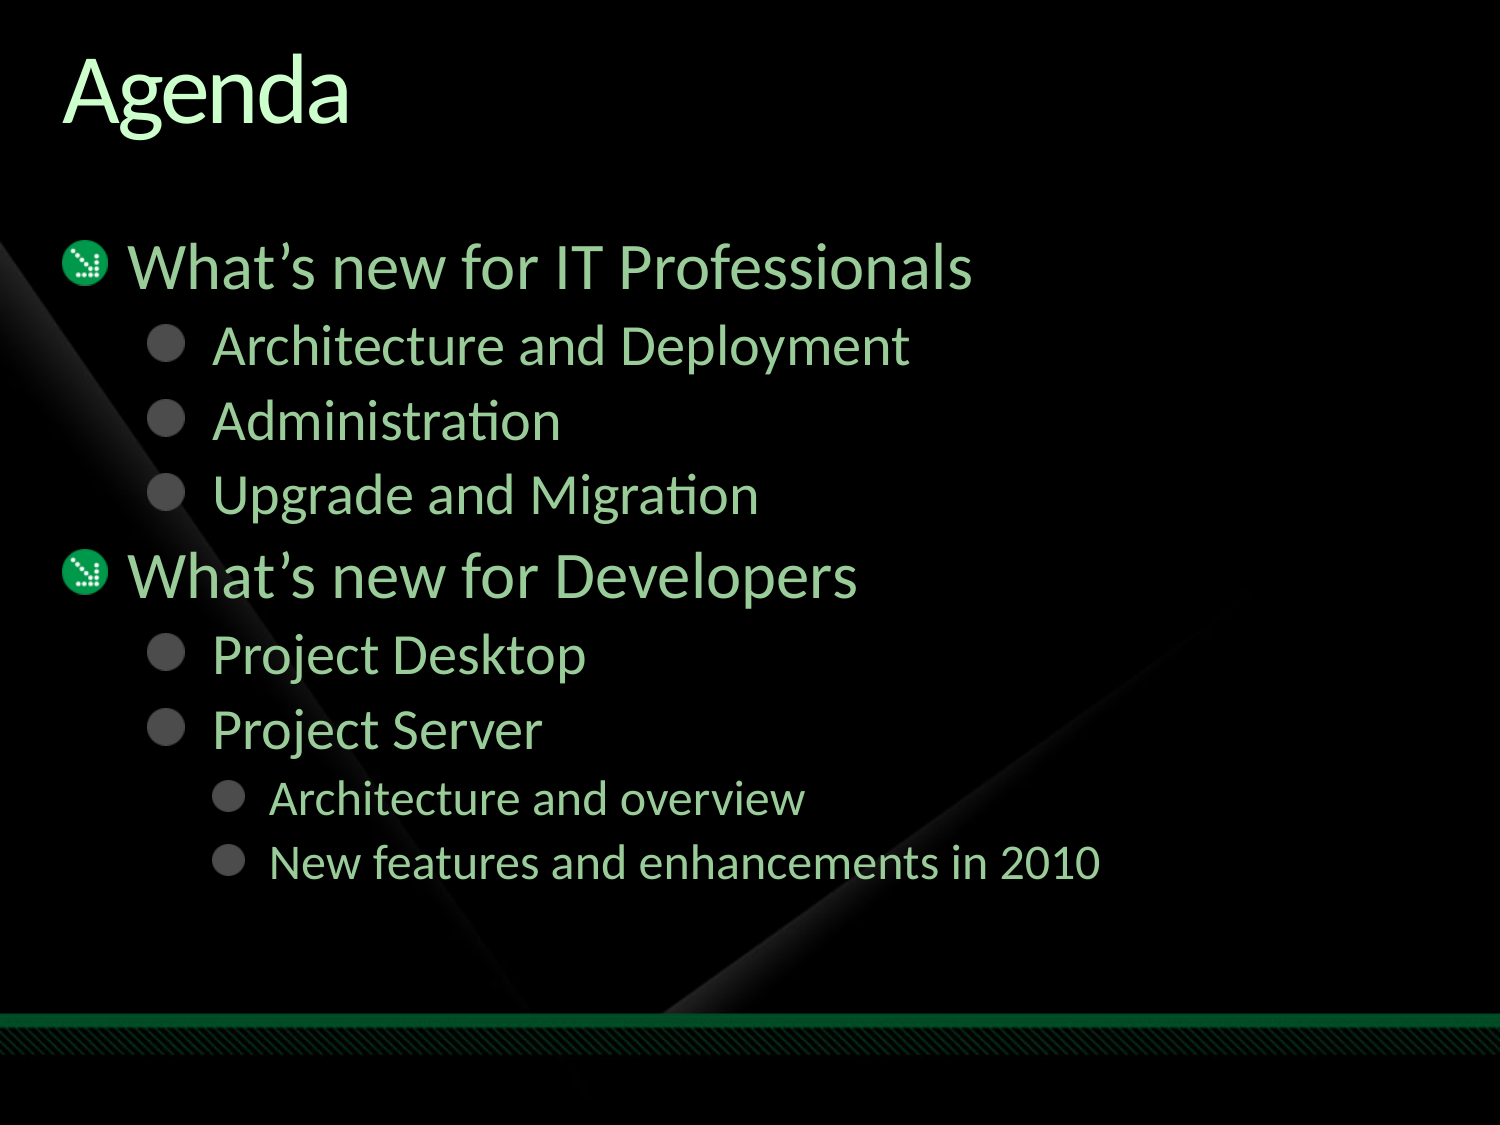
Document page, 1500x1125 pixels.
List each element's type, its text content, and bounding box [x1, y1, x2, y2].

title Agenda [62, 37, 1438, 147]
picture [0, 0, 1500, 1125]
list What’s new for IT Professionals Architecture and Deployment Administration Upgrade and Migration What’s new for Developers Project Desktop Project Server Architecture and overview New features and enhancements in 2010 [62, 231, 1438, 595]
